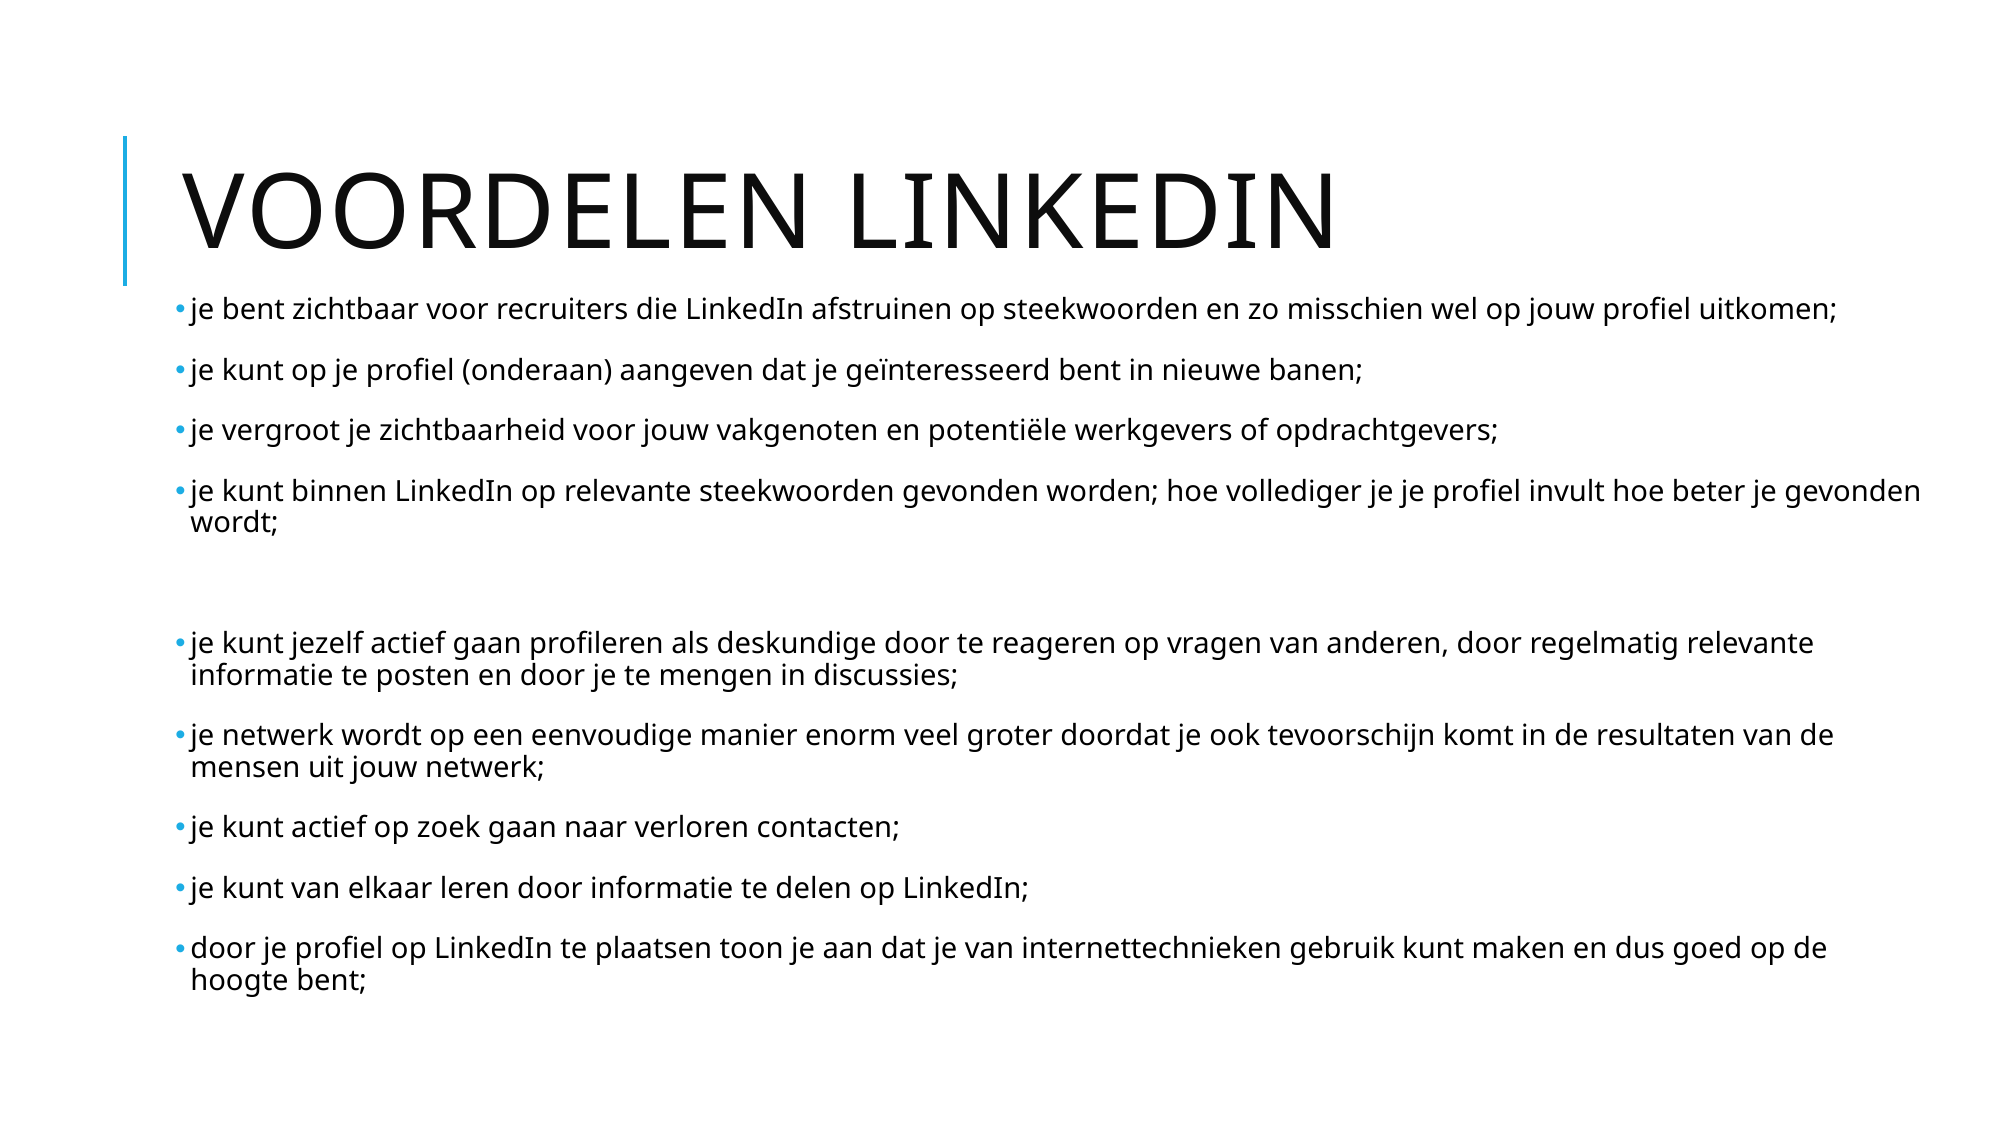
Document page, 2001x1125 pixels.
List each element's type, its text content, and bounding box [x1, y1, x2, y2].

title Voordelen Linkedin [168, 96, 1763, 286]
list je bent zichtbaar voor recruiters die LinkedIn afstruinen op steekwoorden en zo misschien wel op jouw profiel uitkomen; je kunt op je profiel (onderaan) aangeven dat je geïnteresseerd bent in nieuwe banen; je vergroot je zichtbaarheid voor jouw vakgenoten en potentiële werkgevers of opdrachtgevers; je kunt binnen LinkedIn op relevante steekwoorden gevonden worden; hoe vollediger je je profiel invult hoe beter je gevonden wordt; je kunt jezelf actief gaan profileren als deskundige door te reageren op vragen van anderen, door regelmatig relevante informatie te posten en door je te mengen in discussies; je netwerk wordt op een eenvoudige manier enorm veel groter doordat je ook tevoorschijn komt in de resultaten van de mensen uit jouw netwerk; je kunt actief op zoek gaan naar verloren contacten; je kunt van elkaar leren door informatie te delen op LinkedIn; door je profiel op LinkedIn te plaatsen toon je aan dat je van internettechnieken gebruik kunt maken en dus goed op de hoogte bent; [168, 286, 1940, 1035]
